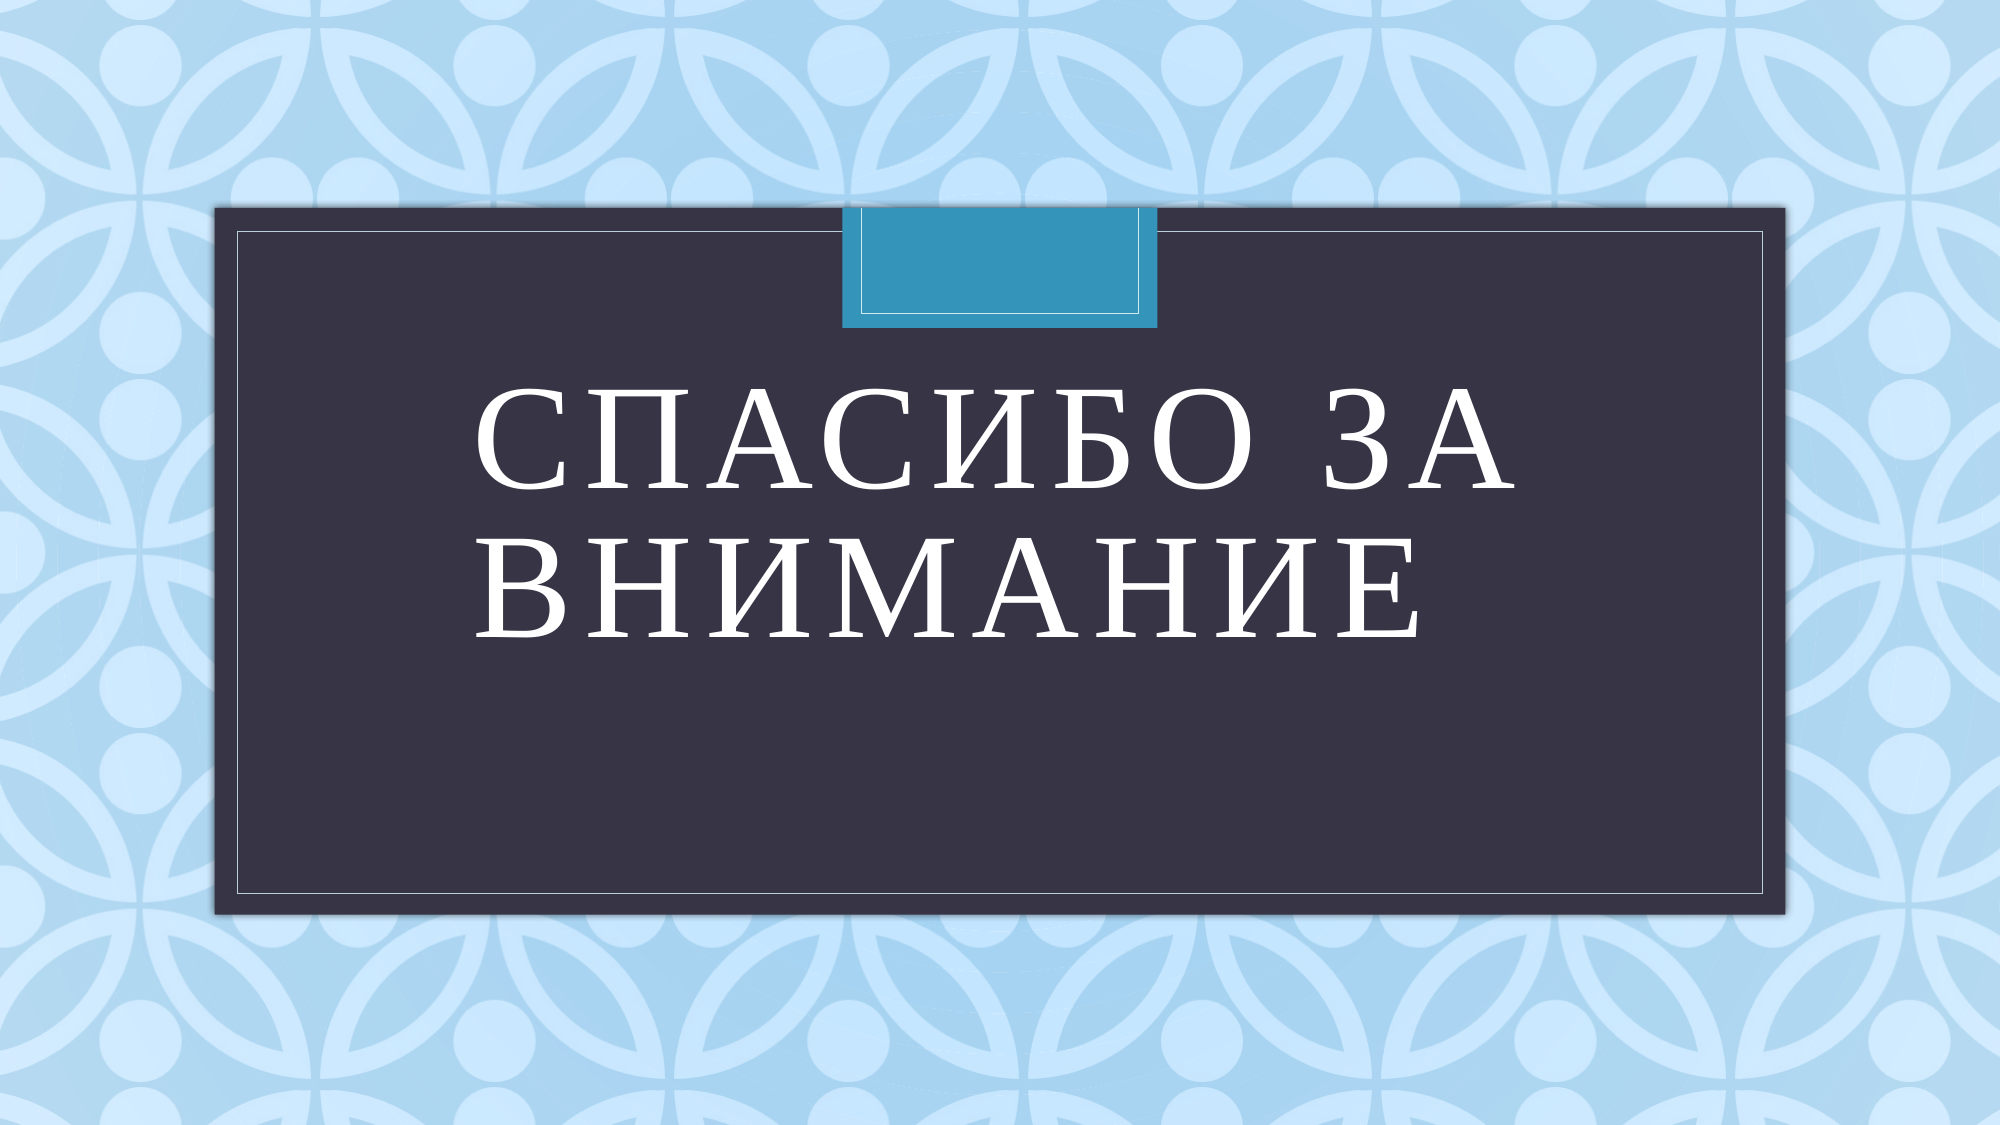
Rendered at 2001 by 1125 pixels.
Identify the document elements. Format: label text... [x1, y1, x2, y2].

title CПАСИБО ЗА ВНИМАНИЕ [441, 306, 1560, 730]
